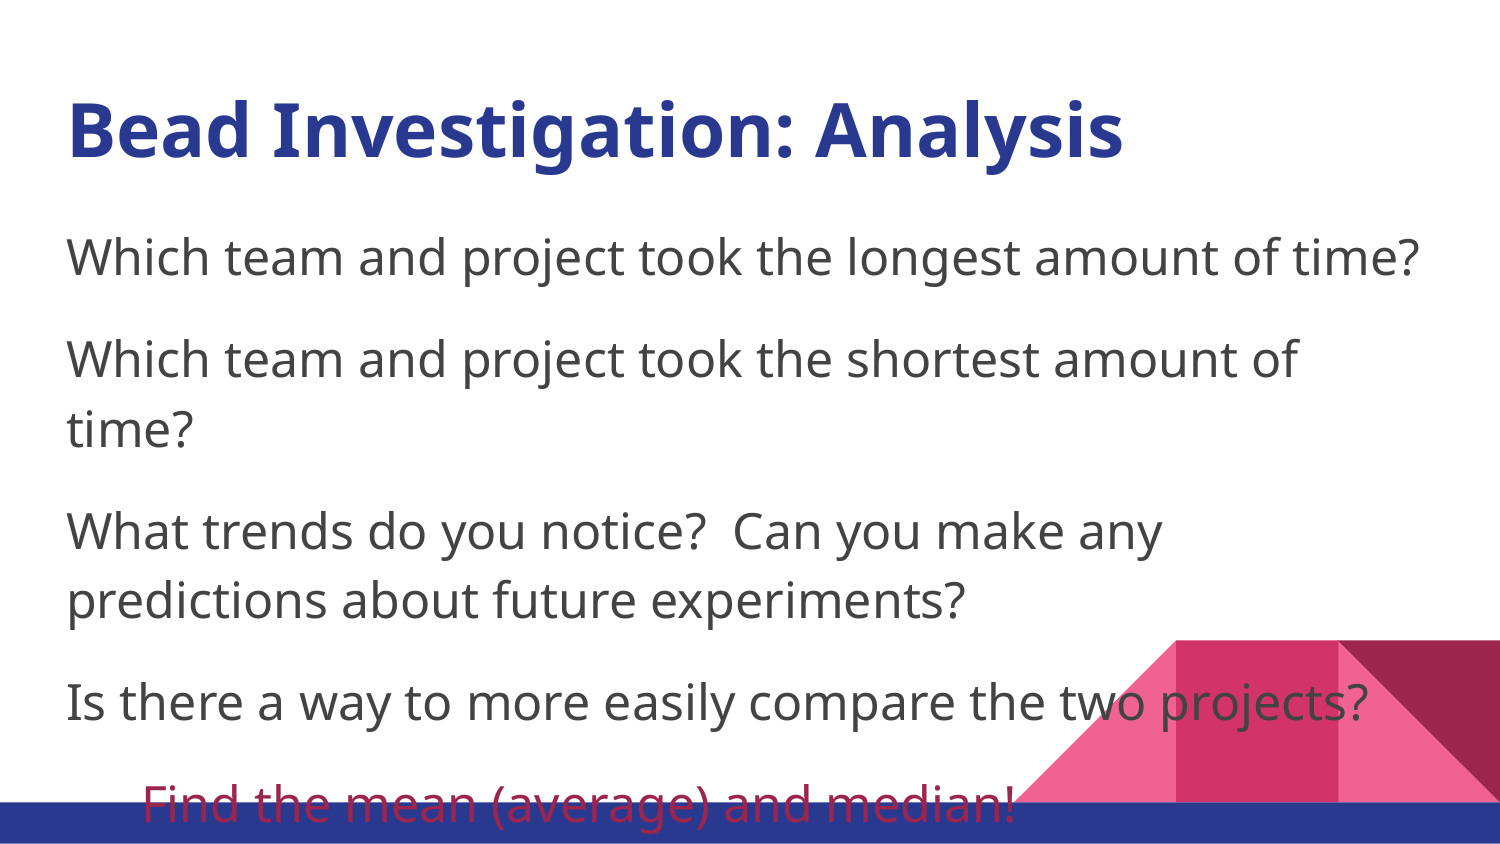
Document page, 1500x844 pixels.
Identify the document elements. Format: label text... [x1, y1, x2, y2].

title Bead Investigation: Analysis [51, 67, 1449, 167]
list Which team and project took the longest amount of time? Which team and project took the shortest amount of time? What trends do you notice? Can you make any predictions about future experiments? Is there a way to more easily compare the two projects? Find the mean (average) and median! [51, 201, 1449, 750]
